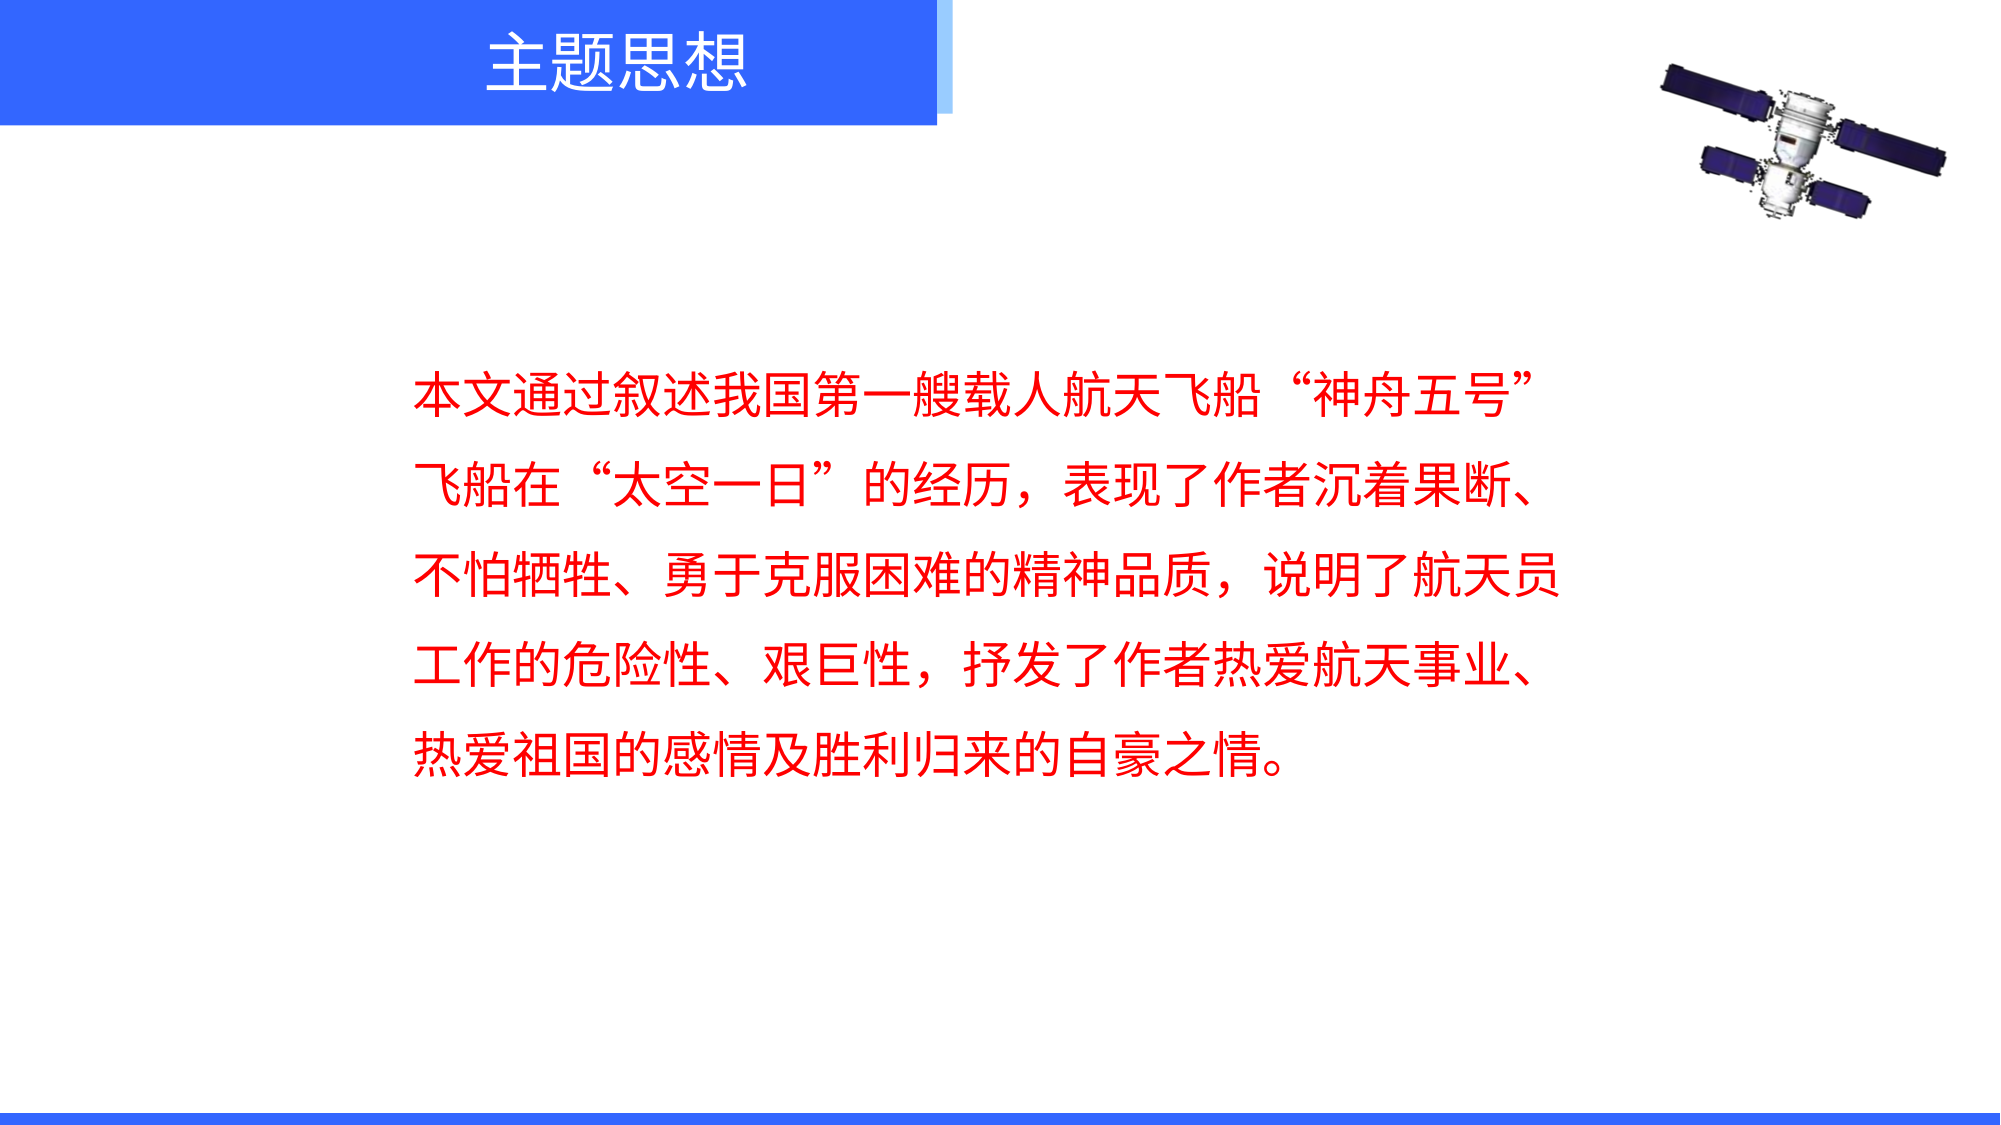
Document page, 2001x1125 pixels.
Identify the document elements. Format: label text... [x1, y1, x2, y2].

picture [1609, 11, 1982, 298]
text_box 主题思想 [468, 13, 766, 109]
text_box 本文通过叙述我国第一艘载人航天飞船“神舟五号”飞船在“太空一日”的经历，表现了作者沉着果断、不怕牺牲、勇于克服困难的精神品质，说明了航天员工作的危险性、艰巨性，抒发了作者热爱航天事业、热爱祖国的感情及胜利归来的自豪之情。 [397, 326, 1603, 791]
